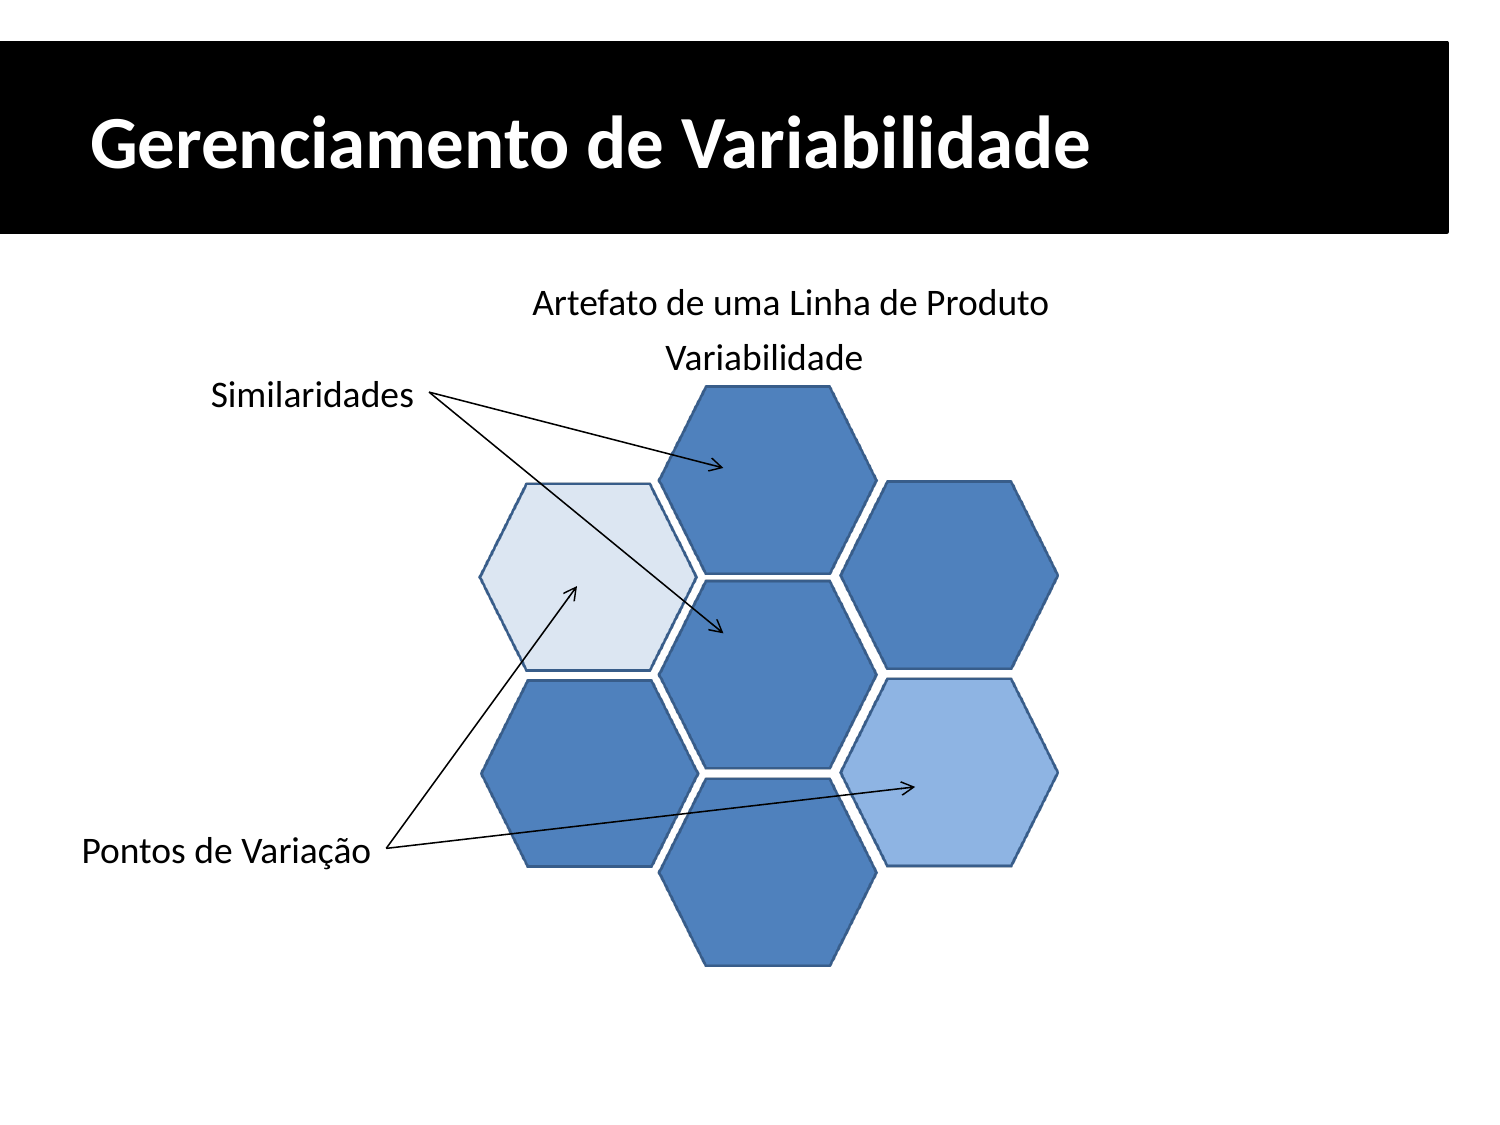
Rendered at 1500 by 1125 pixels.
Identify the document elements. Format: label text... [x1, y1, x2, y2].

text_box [514, 269, 1069, 387]
title Gerenciamento de Variabilidade [75, 45, 1425, 233]
text_box [0, 41, 1449, 234]
text_box Pontos de Variação [66, 818, 387, 879]
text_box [387, 585, 578, 786]
picture [478, 385, 1059, 968]
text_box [387, 786, 916, 850]
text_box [430, 392, 724, 634]
text_box Similaridades [196, 362, 430, 422]
